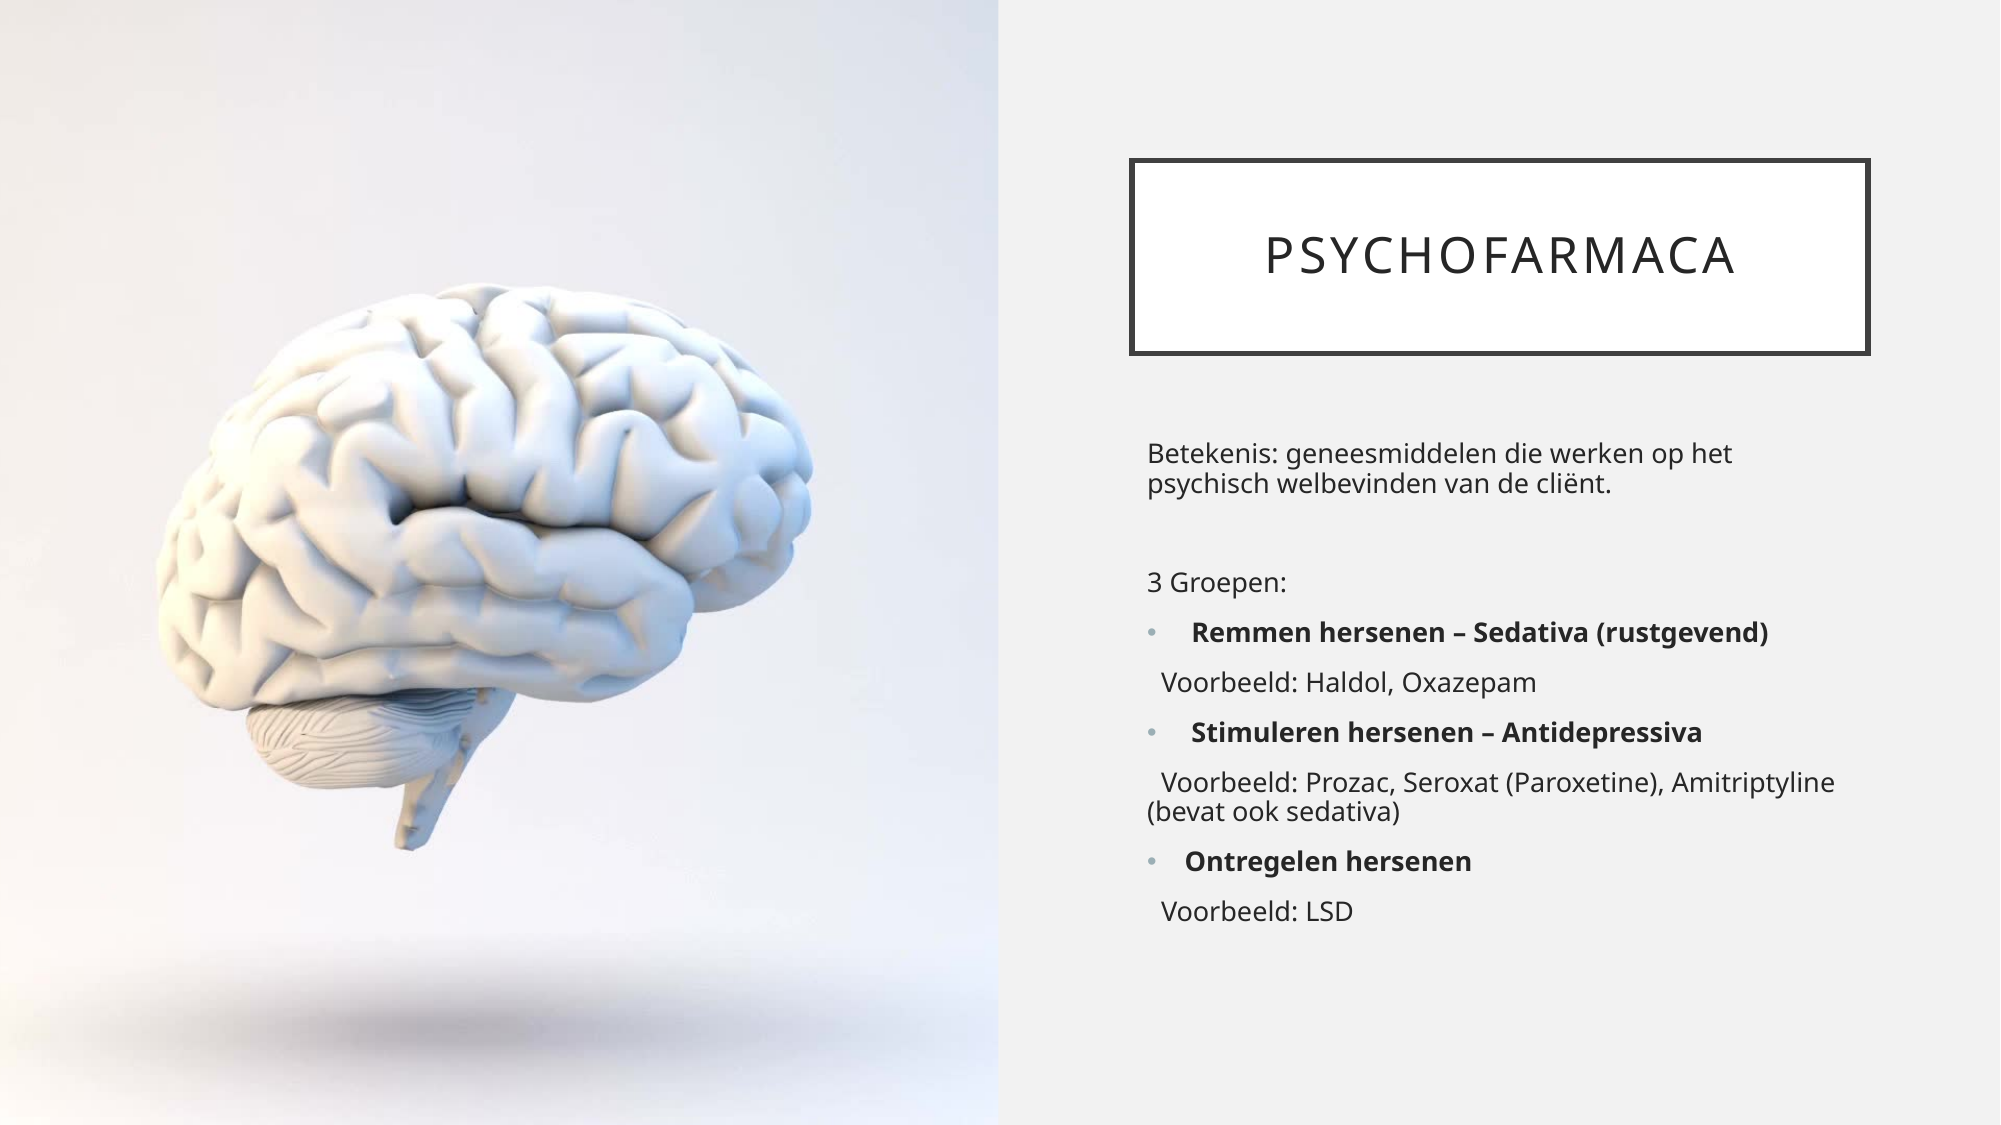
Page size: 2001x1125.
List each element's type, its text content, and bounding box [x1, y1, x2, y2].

list Betekenis: geneesmiddelen die werken op het psychisch welbevinden van de cliënt. 3 Groepen: Remmen hersenen – Sedativa (rustgevend) Voorbeeld: Haldol, Oxazepam Stimuleren hersenen – Antidepressiva Voorbeeld: Prozac, Seroxat (Paroxetine), Amitriptyline (bevat ook sedativa) Ontregelen hersenen Voorbeeld: LSD [1132, 433, 1868, 968]
title Psychofarmaca [1129, 158, 1871, 356]
picture [0, 0, 999, 1125]
